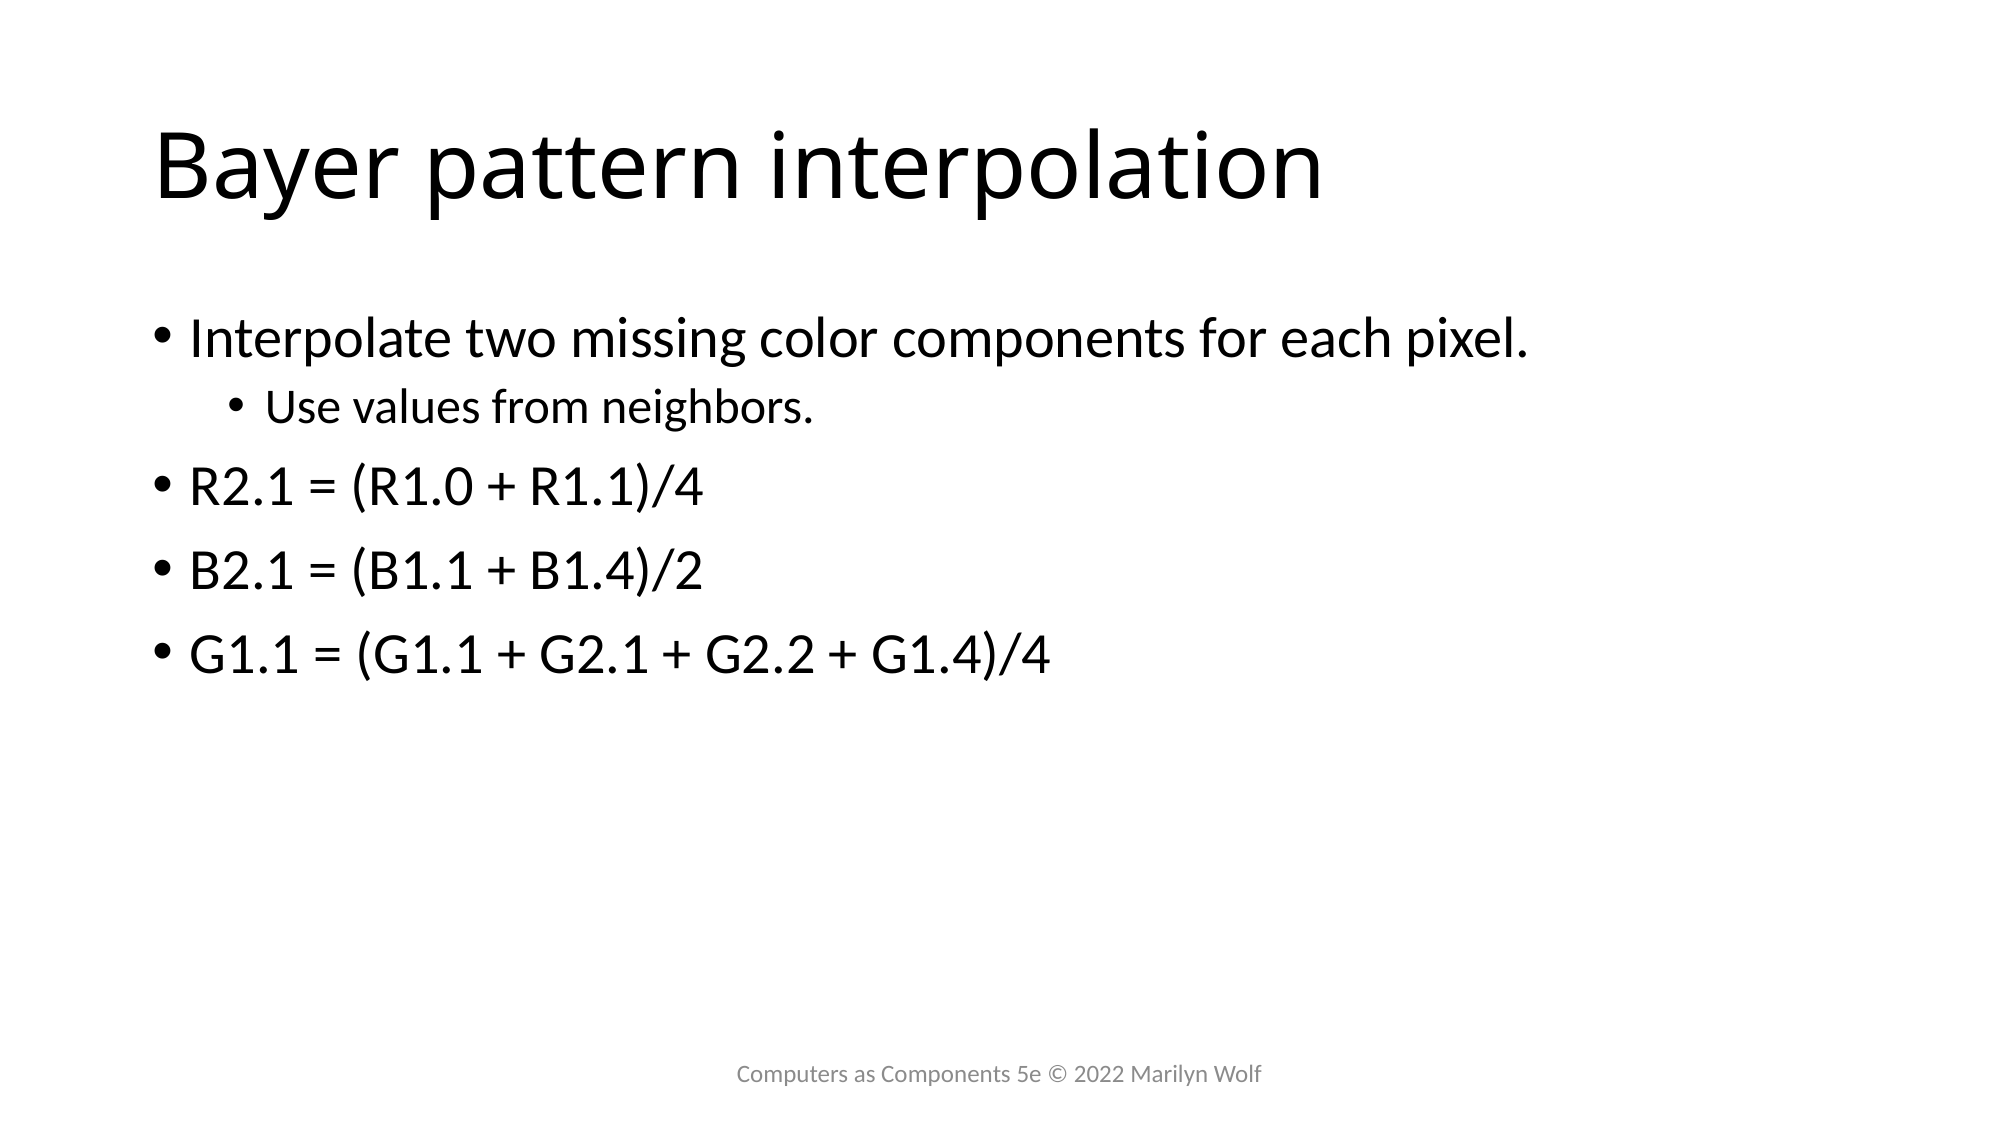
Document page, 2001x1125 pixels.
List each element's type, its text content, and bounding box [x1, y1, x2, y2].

title Bayer pattern interpolation [137, 59, 1863, 278]
list Interpolate two missing color components for each pixel. Use values from neighbors. R2.1 = (R1.0 + R1.1)/4 B2.1 = (B1.1 + B1.4)/2 G1.1 = (G1.1 + G2.1 + G2.2 + G1.4)/4 [137, 299, 1863, 1014]
footer Computers as Components 5e © 2022 Marilyn Wolf [662, 1042, 1338, 1103]
